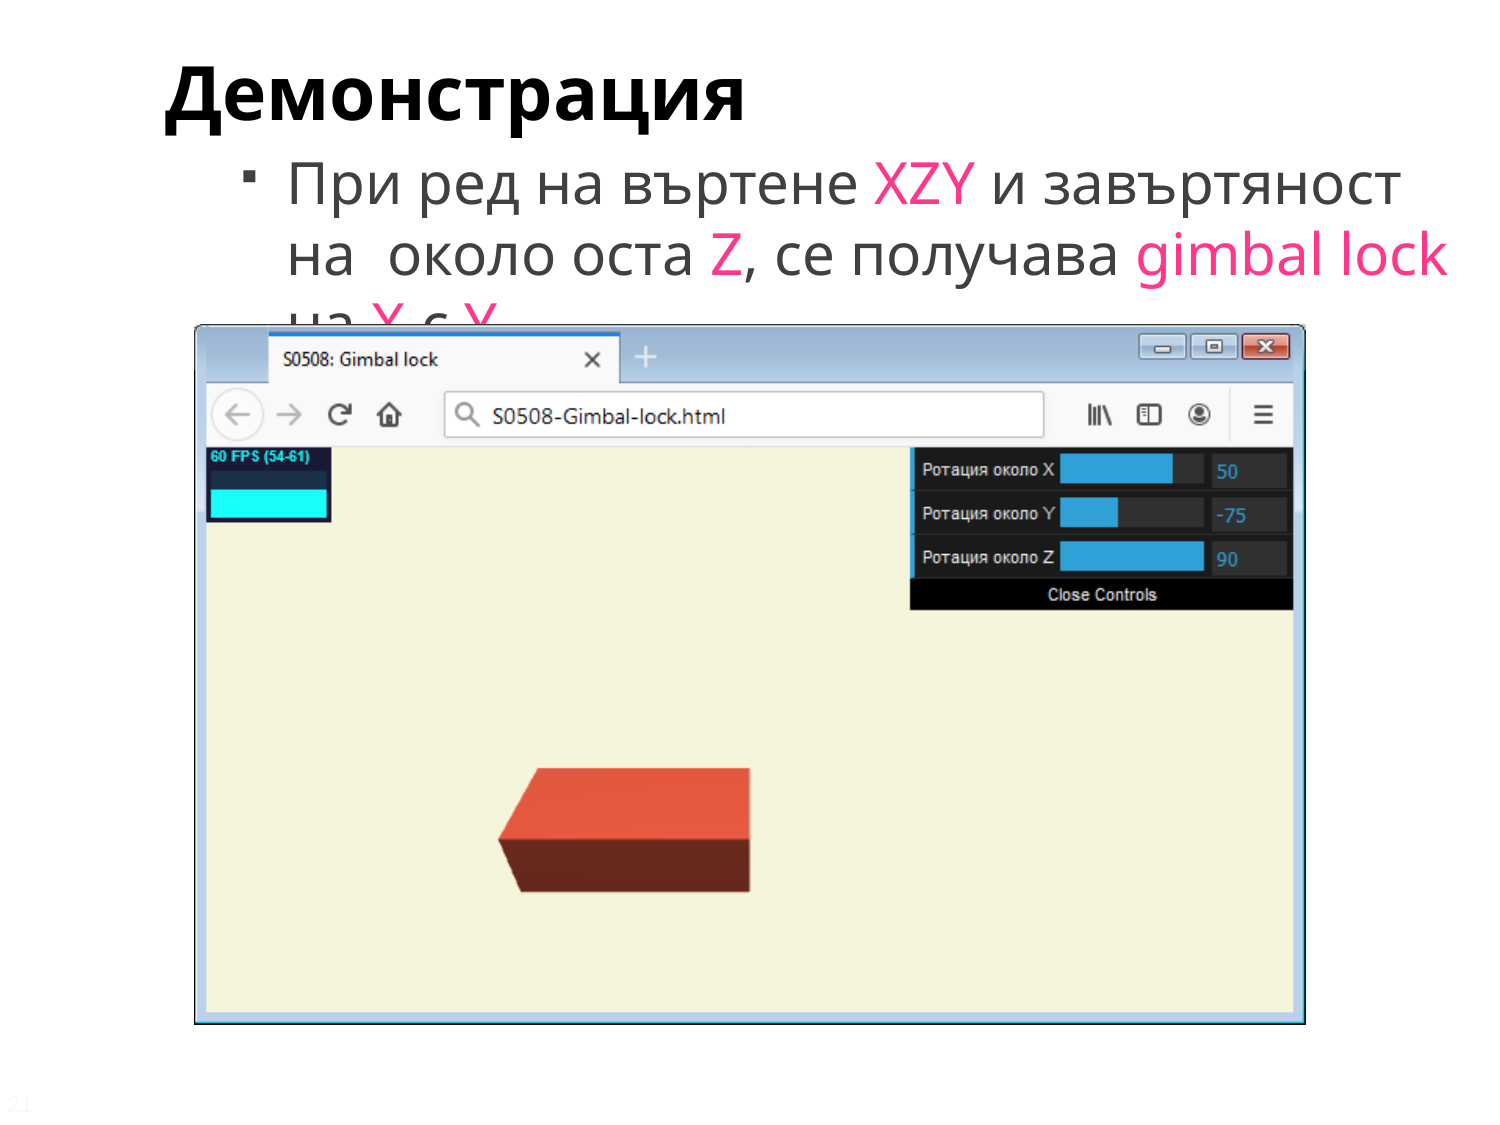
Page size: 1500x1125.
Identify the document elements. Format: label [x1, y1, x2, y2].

picture [194, 324, 1306, 1026]
